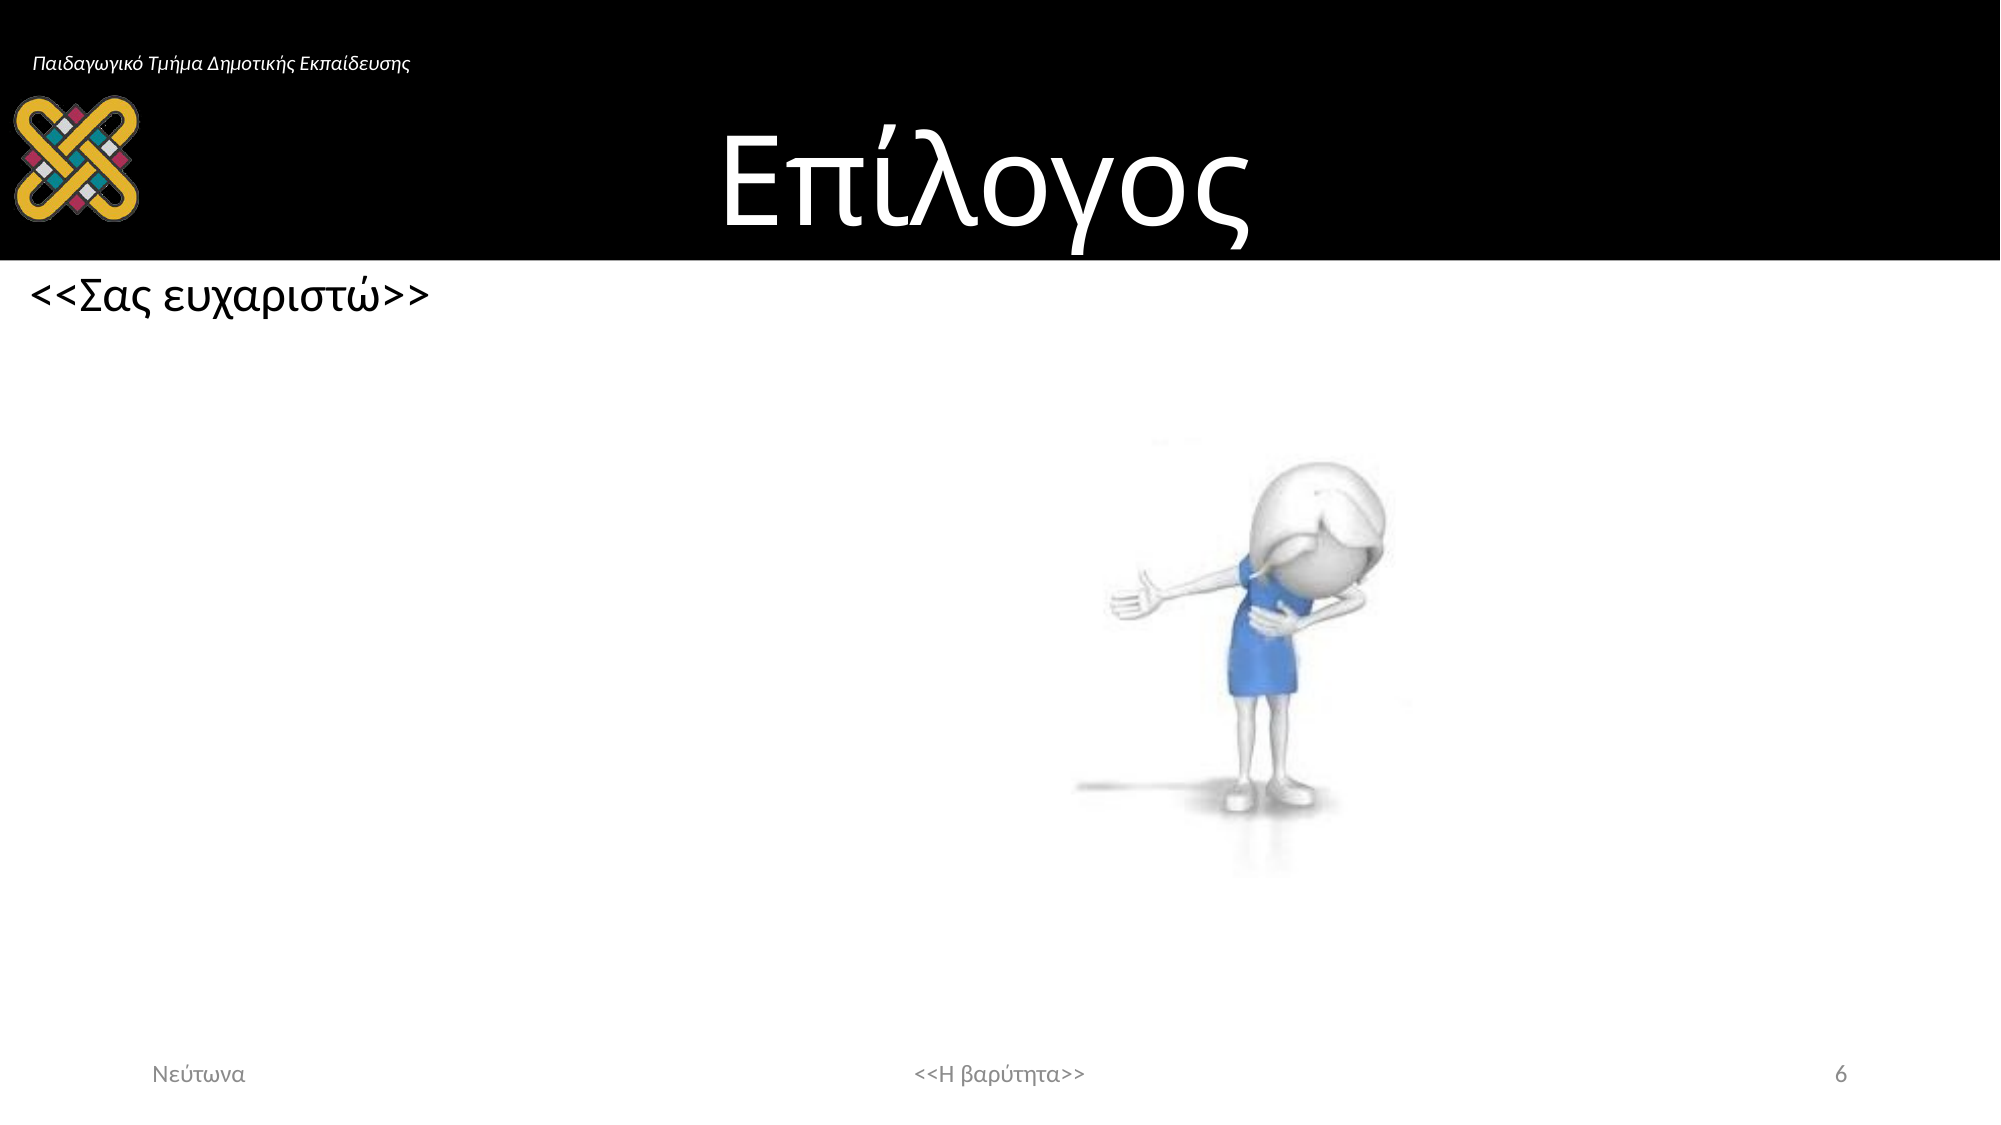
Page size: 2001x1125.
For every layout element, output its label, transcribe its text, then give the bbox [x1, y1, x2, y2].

picture [0, 82, 152, 235]
subtitle <<Σας ευχαριστώ>> [14, 260, 2000, 1103]
picture [877, 421, 1627, 878]
slide_number 6 [1412, 1042, 1863, 1103]
text_box Παιδαγωγικό Τμήμα Δημοτικής Εκπαίδευσης [17, 42, 430, 83]
footer <<Η βαρύτητα>> [662, 1042, 1338, 1103]
title Επίλογος [0, 0, 2000, 261]
slide_number Νεύτωνα [137, 1042, 588, 1103]
